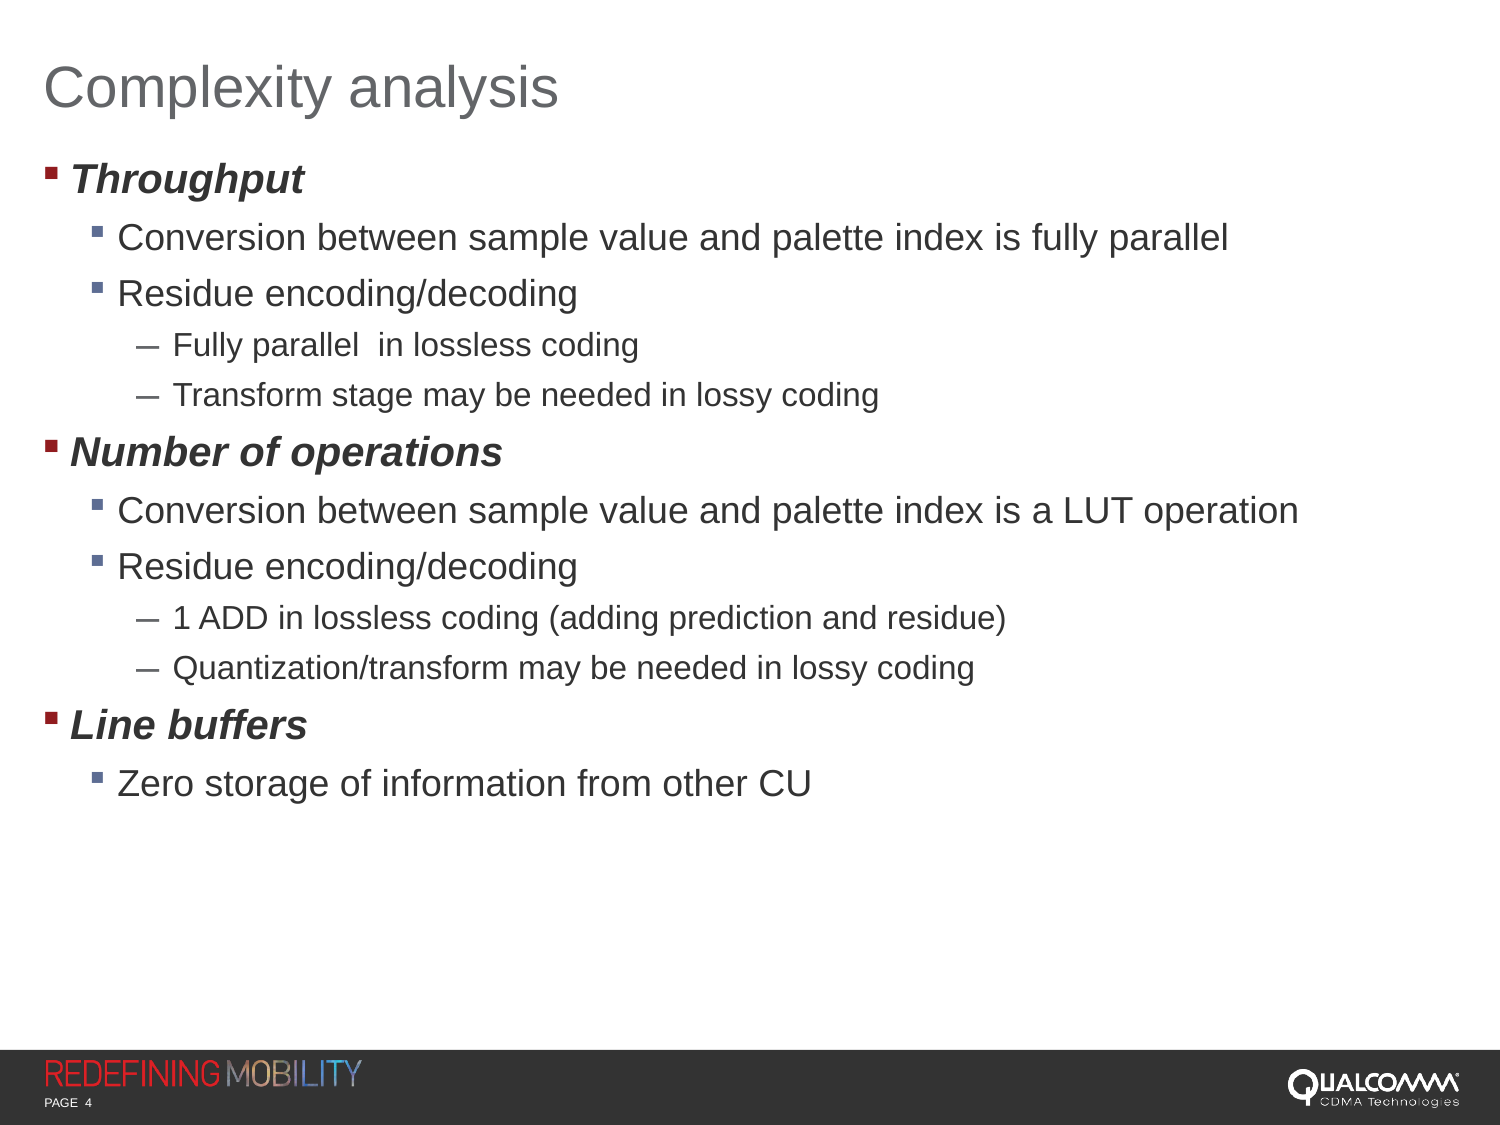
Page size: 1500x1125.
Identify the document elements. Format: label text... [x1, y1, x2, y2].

list Throughput Conversion between sample value and palette index is fully parallel Residue encoding/decoding Fully parallel in lossless coding Transform stage may be needed in lossy coding Number of operations Conversion between sample value and palette index is a LUT operation Residue encoding/decoding 1 ADD in lossless coding (adding prediction and residue) Quantization/transform may be needed in lossy coding Line buffers Zero storage of information from other CU [26, 148, 1457, 1021]
picture [1278, 1058, 1478, 1114]
picture [30, 1048, 372, 1099]
title Complexity analysis [28, 44, 1462, 138]
